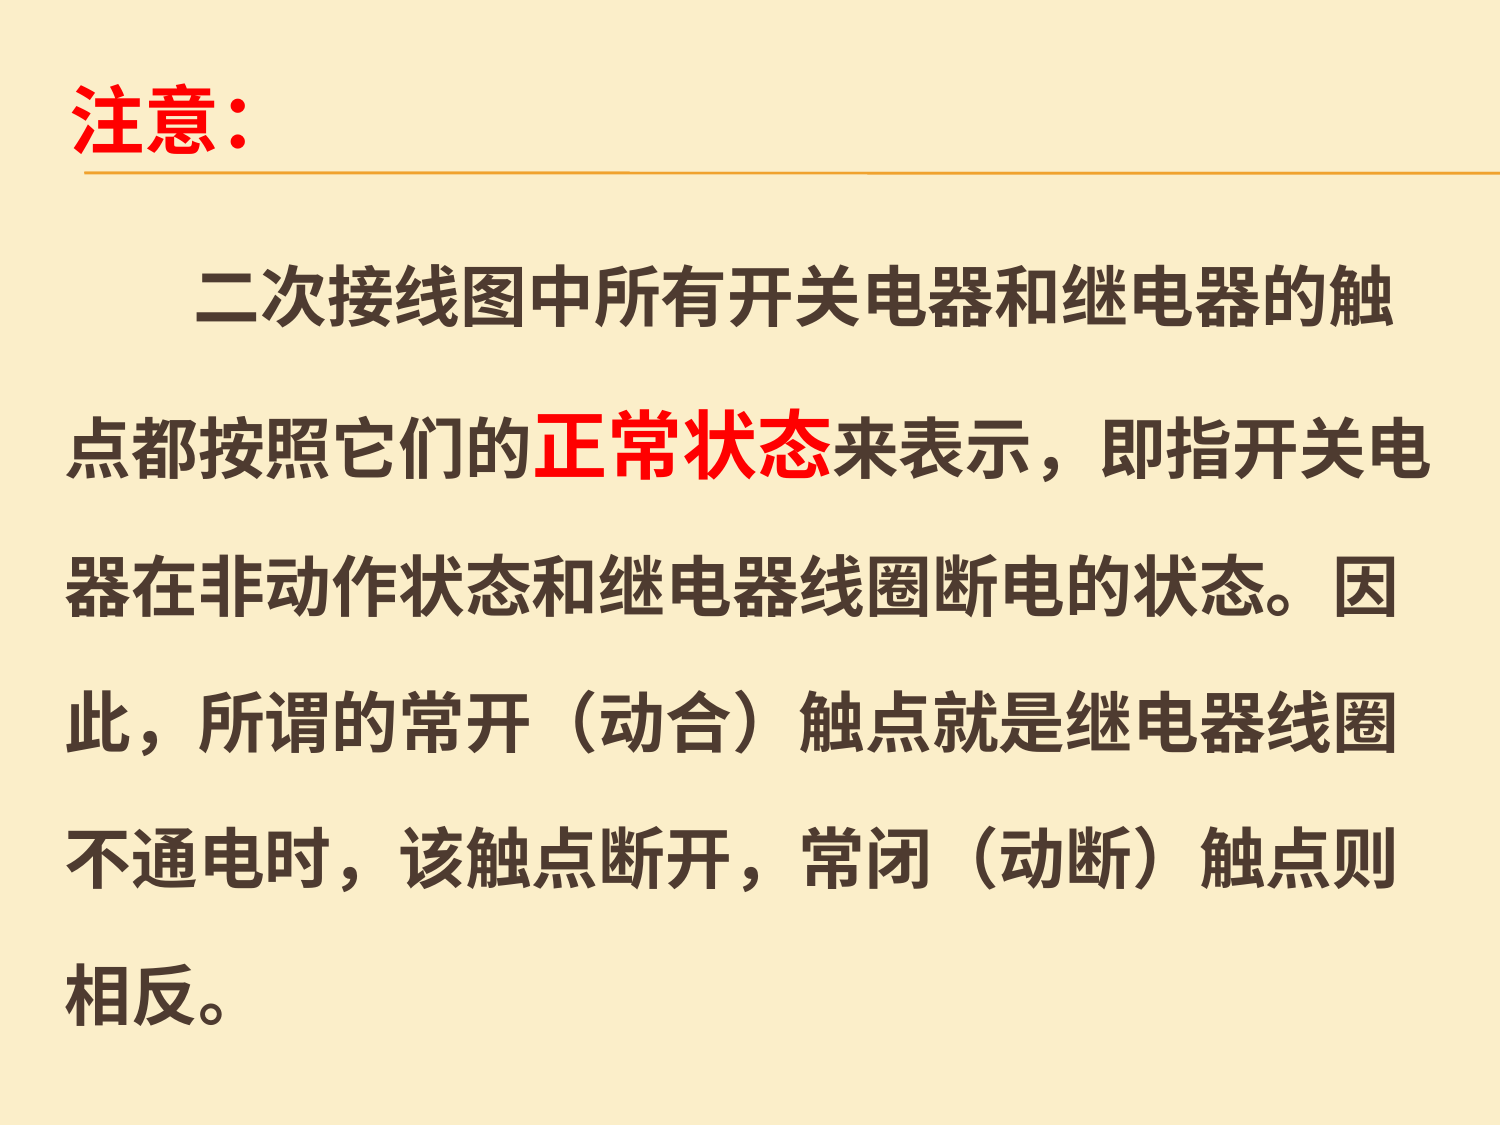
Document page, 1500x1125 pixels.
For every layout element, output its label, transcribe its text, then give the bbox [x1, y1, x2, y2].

text_box 注意： [54, 66, 310, 172]
list 二次接线图中所有开关电器和继电器的触点都按照它们的正常状态来表示，即指开关电器在非动作状态和继电器线圈断电的状态。因此，所谓的常开（动合）触点就是继电器线圈不通电时，该触点断开，常闭（动断）触点则相反。 [50, 184, 1475, 1106]
